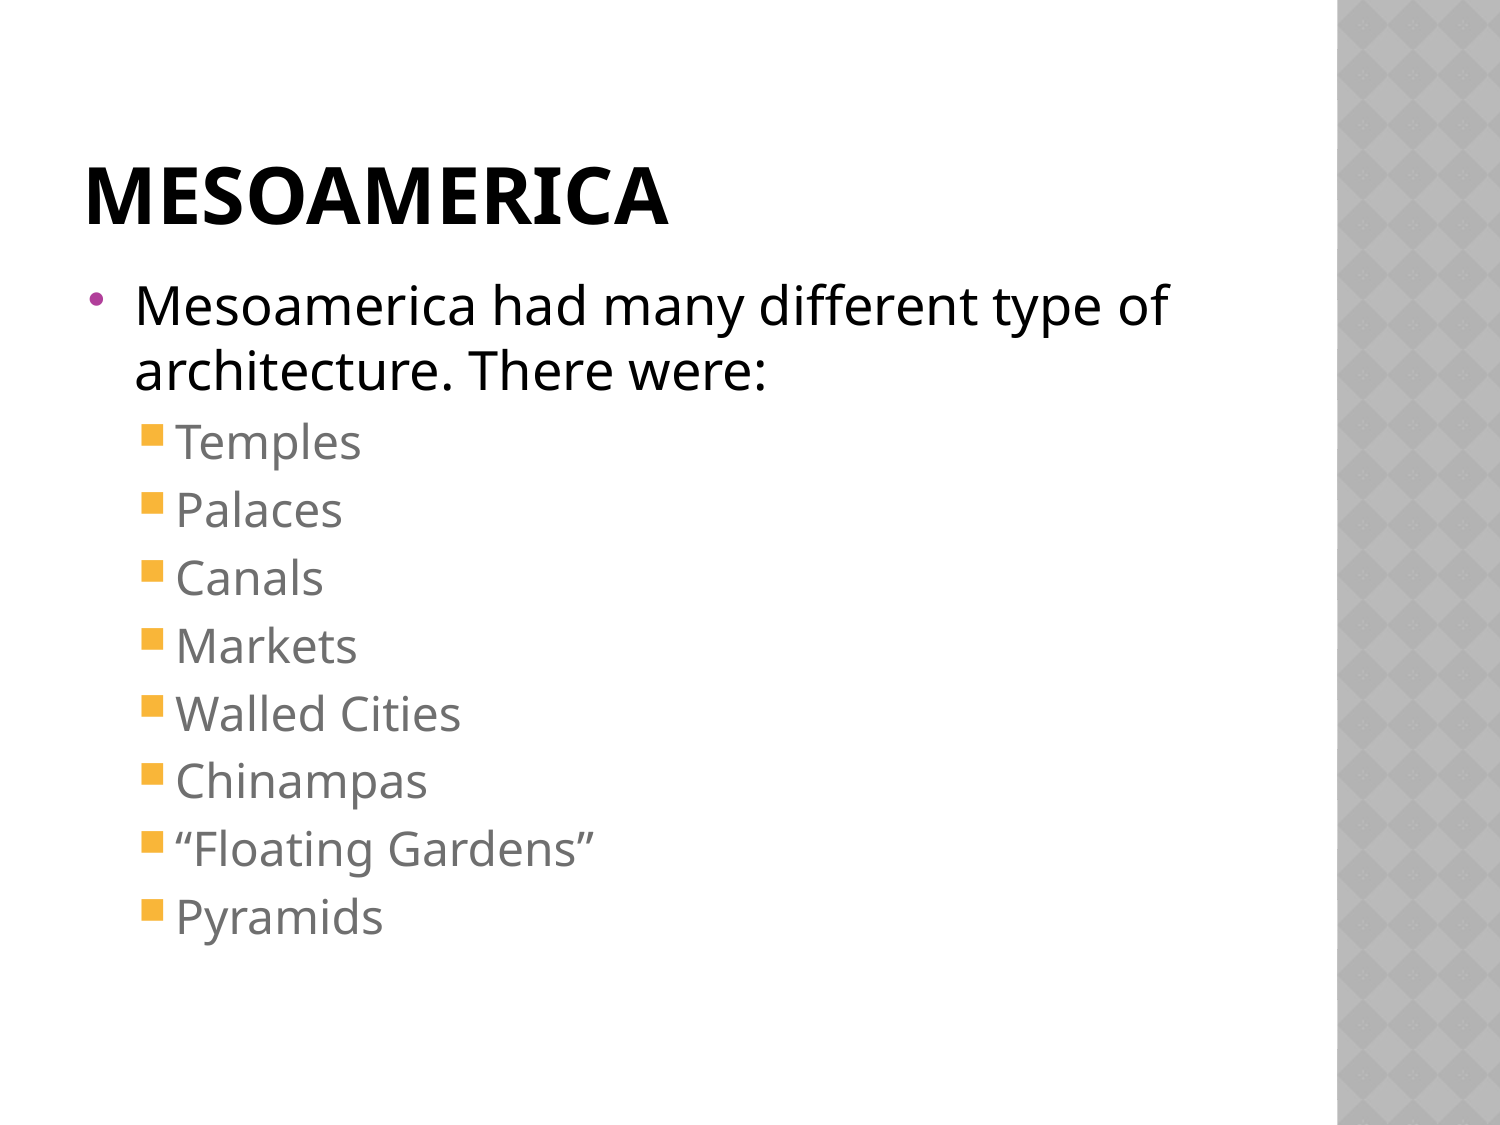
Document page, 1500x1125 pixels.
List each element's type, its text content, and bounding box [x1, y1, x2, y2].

list Mesoamerica had many different type of architecture. There were: Temples Palaces Canals Markets Walled Cities Chinampas “Floating Gardens” Pyramids [75, 264, 1263, 1059]
title Mesoamerica [75, 52, 1263, 240]
